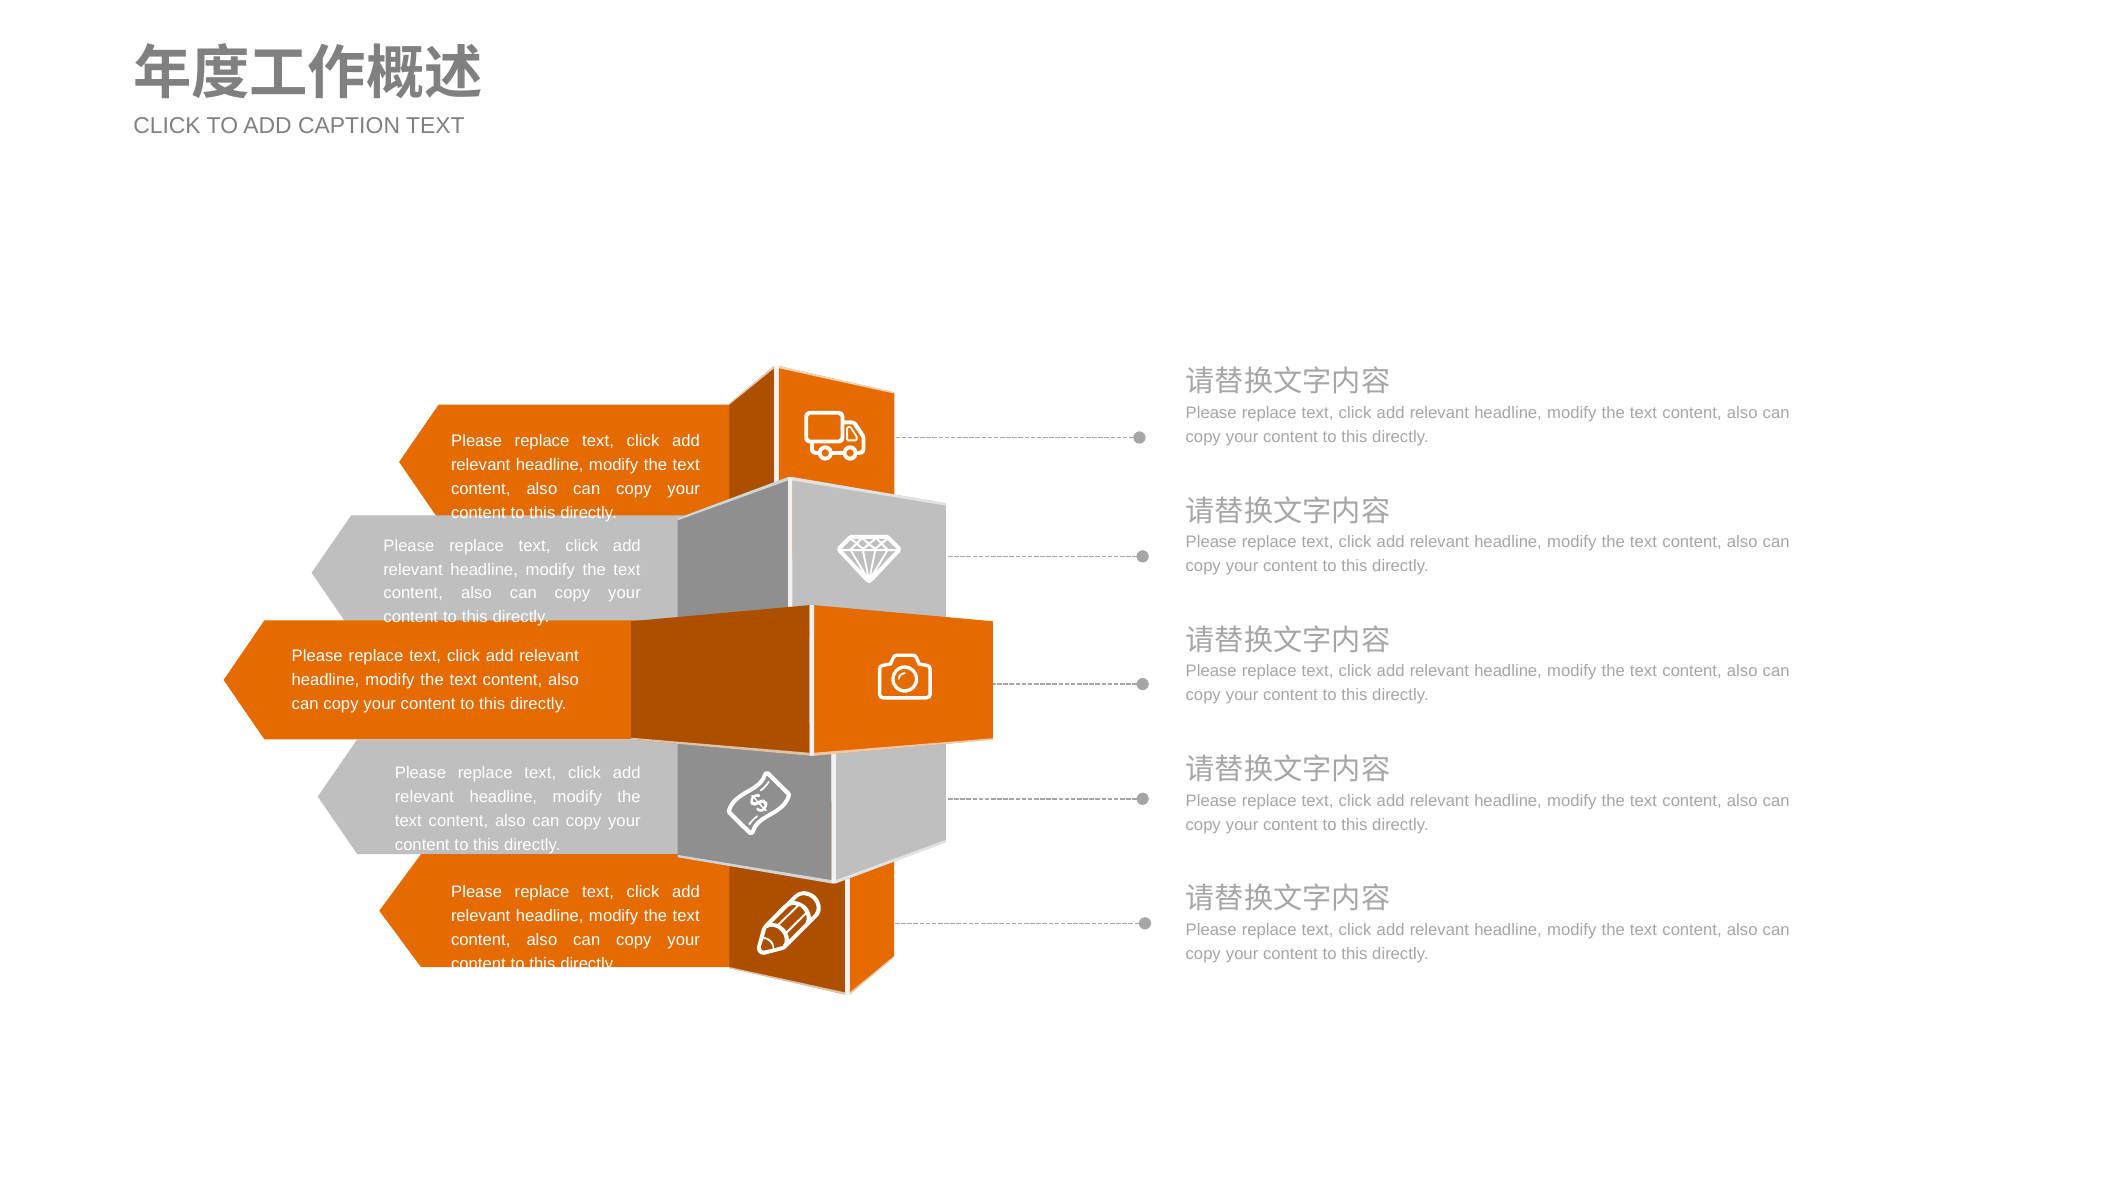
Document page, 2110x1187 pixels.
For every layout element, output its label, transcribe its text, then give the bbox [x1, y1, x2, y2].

text_box CLICK TO ADD CAPTION TEXT [133, 110, 513, 138]
text_box 请替换文字内容 Please replace text, click add relevant headline, modify the text content, also can copy your content to this directly. [1185, 485, 1791, 575]
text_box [223, 365, 993, 995]
text_box 请替换文字内容 Please replace text, click add relevant headline, modify the text content, also can copy your content to this directly. [1185, 743, 1791, 834]
text_box 年度工作概述 [133, 35, 513, 106]
text_box 请替换文字内容 Please replace text, click add relevant headline, modify the text content, also can copy your content to this directly. [1185, 614, 1791, 705]
text_box 请替换文字内容 Please replace text, click add relevant headline, modify the text content, also can copy your content to this directly. [1185, 872, 1791, 963]
text_box 请替换文字内容 Please replace text, click add relevant headline, modify the text content, also can copy your content to this directly. [1185, 355, 1791, 446]
